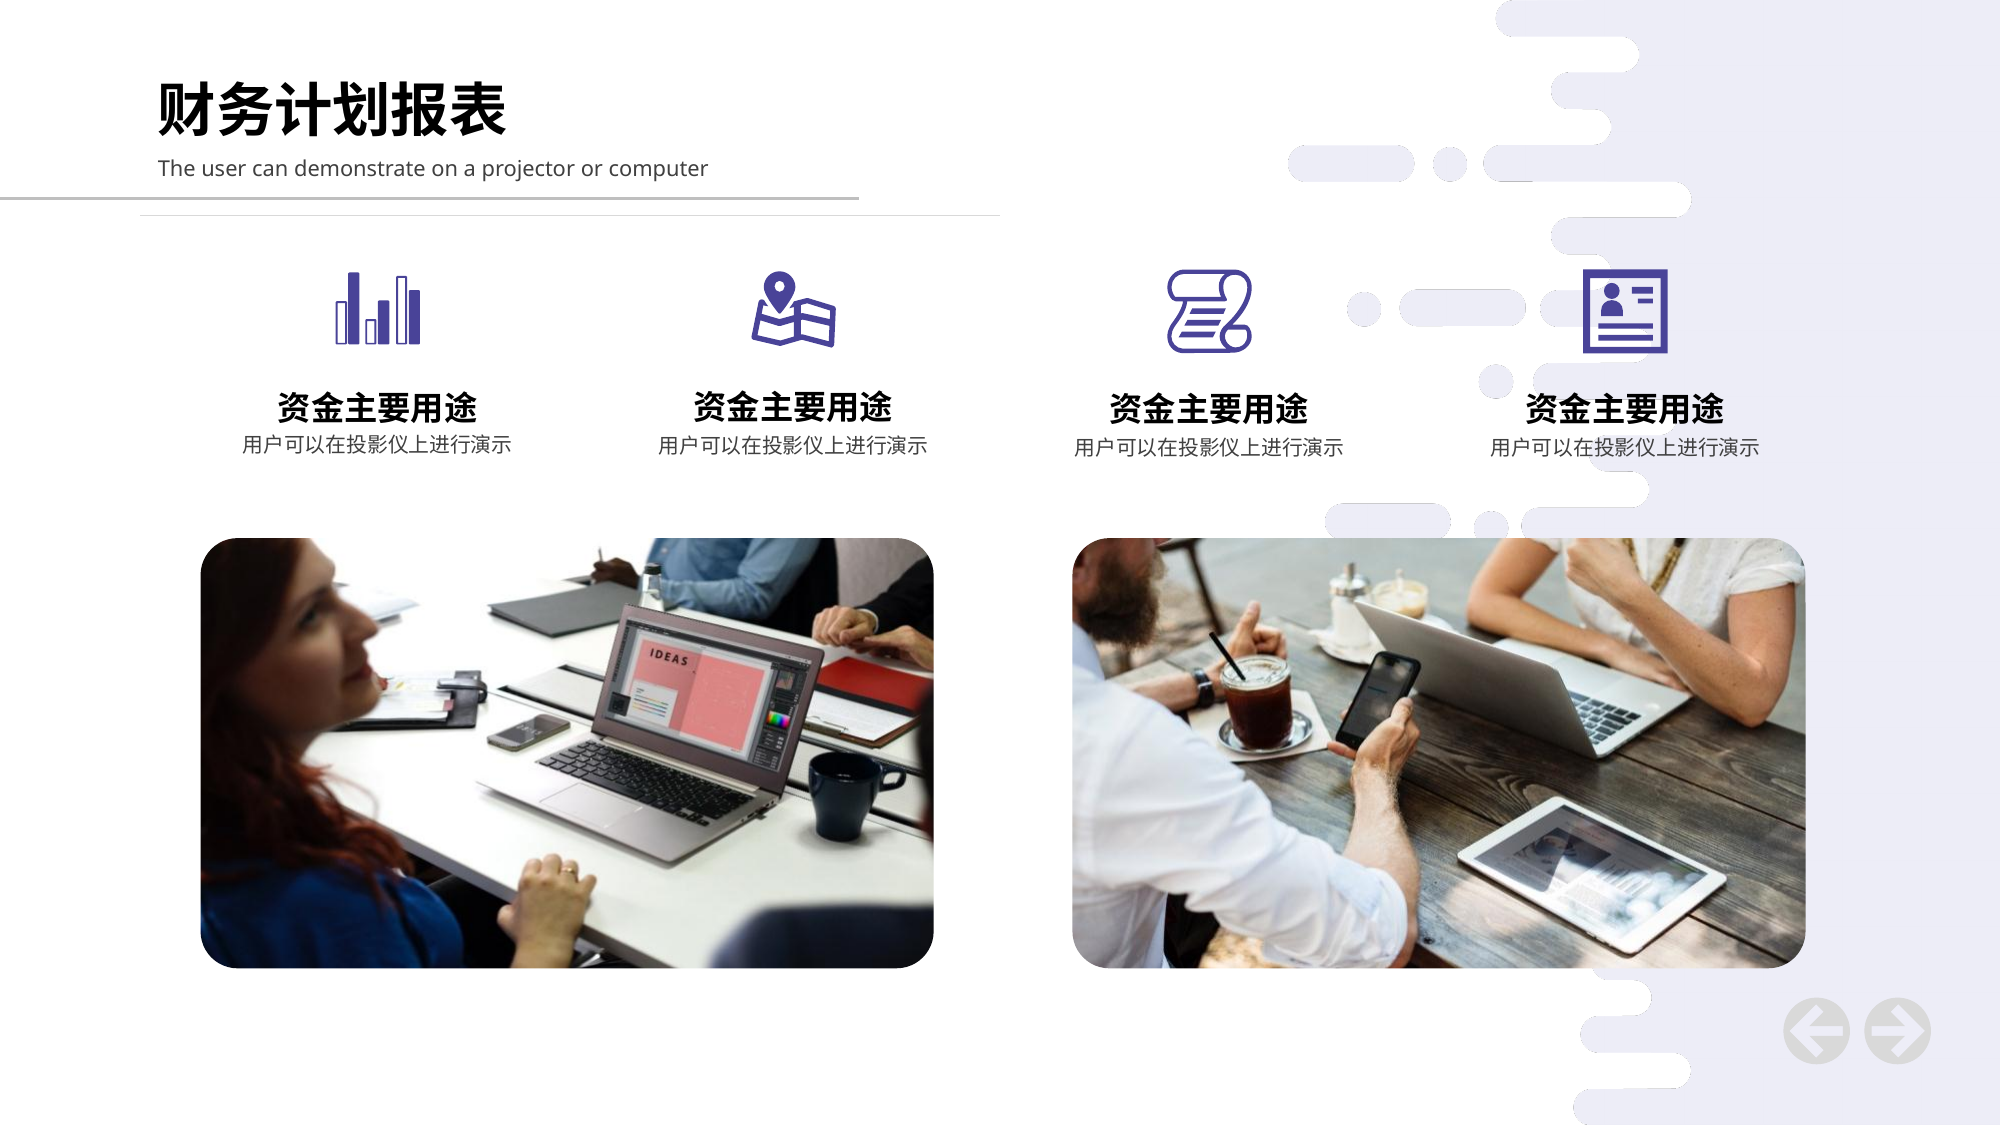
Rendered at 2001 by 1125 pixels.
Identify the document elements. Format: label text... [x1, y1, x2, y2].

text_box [1421, 269, 1829, 465]
picture [200, 538, 934, 969]
text_box The user can demonstrate on a projector or computer [143, 143, 797, 188]
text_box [589, 271, 998, 463]
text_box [1005, 269, 1413, 465]
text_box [174, 272, 582, 462]
picture [1072, 0, 2000, 1125]
text_box 财务计划报表 [143, 65, 700, 143]
